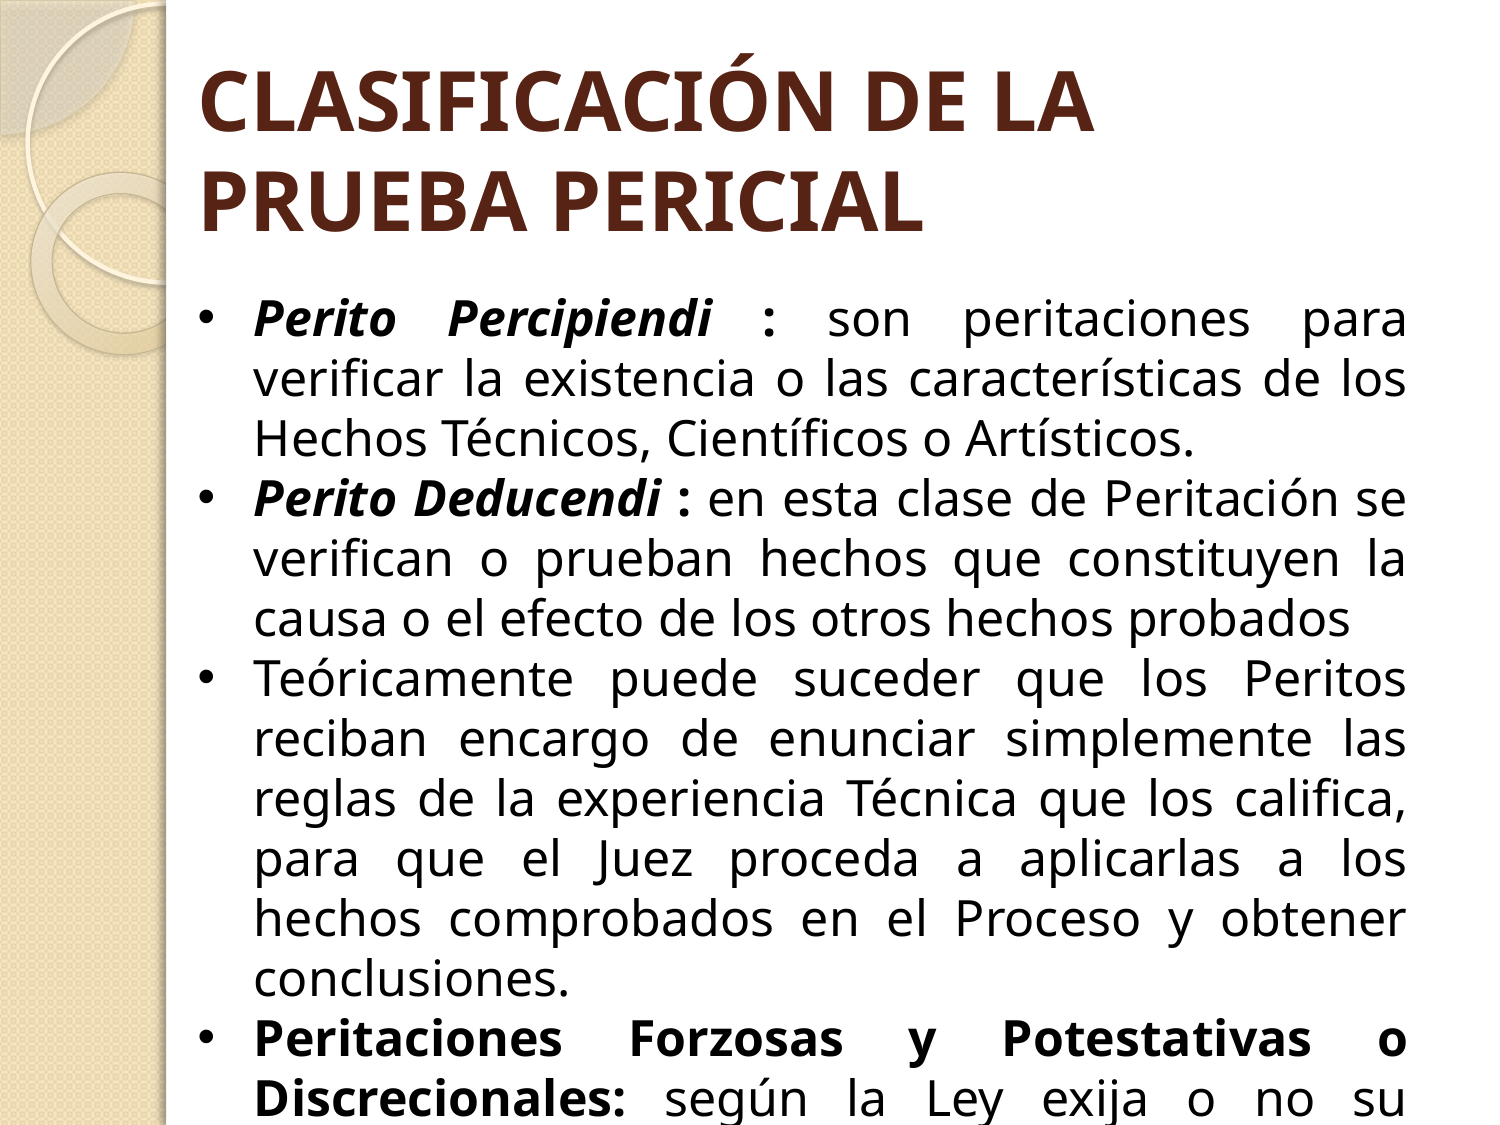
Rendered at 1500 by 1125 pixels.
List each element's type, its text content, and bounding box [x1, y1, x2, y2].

title CLASIFICACIÓN DE LA PRUEBA PERICIAL [183, 16, 1235, 278]
text_box Perito Percipiendi : son peritaciones para verificar la existencia o las características de los Hechos Técnicos, Científicos o Artísticos. Perito Deducendi : en esta clase de Peritación se verifican o prueban hechos que constituyen la causa o el efecto de los otros hechos probados Teóricamente puede suceder que los Peritos reciban encargo de enunciar simplemente las reglas de la experiencia Técnica que los califica, para que el Juez proceda a aplicarlas a los hechos comprobados en el Proceso y obtener conclusiones. Peritaciones Forzosas y Potestativas o Discrecionales: según la Ley exija o no su práctica, para el caso. [182, 278, 1424, 1125]
